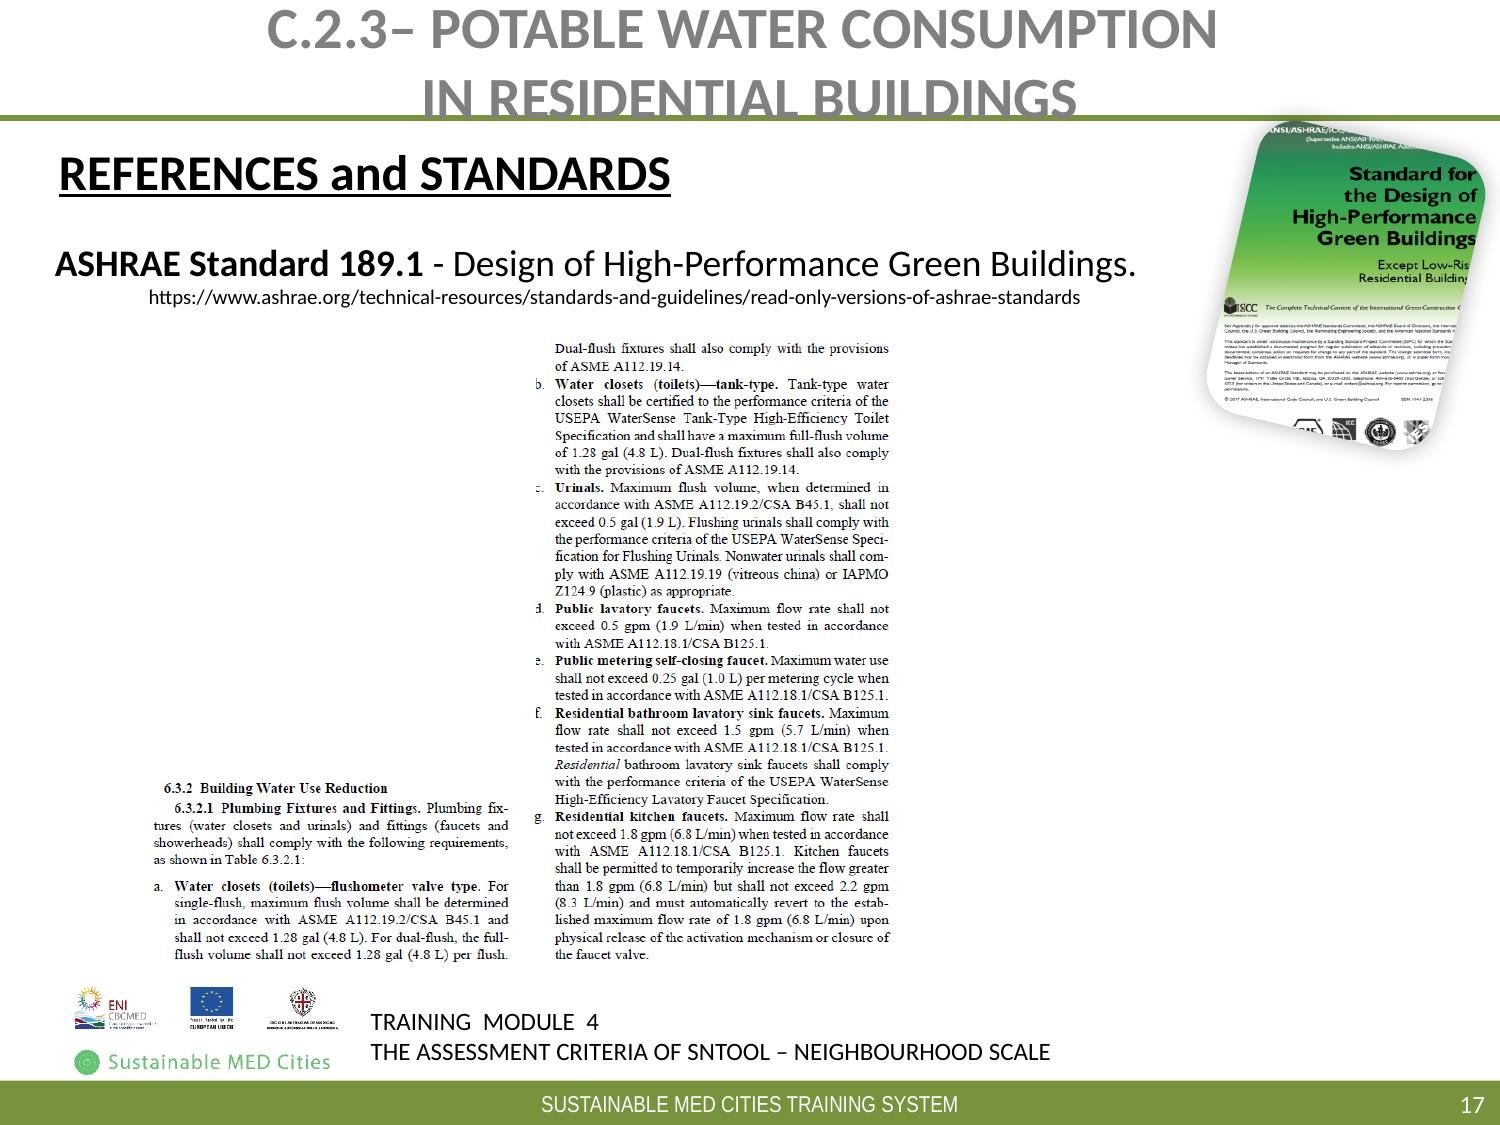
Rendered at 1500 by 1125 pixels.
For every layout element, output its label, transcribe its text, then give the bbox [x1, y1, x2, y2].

text_box REFERENCES and STANDARDS [43, 133, 1230, 220]
picture [144, 330, 896, 970]
picture [1206, 120, 1486, 451]
text_box ASHRAE Standard 189.1 - Design of High-Performance Green Buildings. https://www.ashrae.org/technical-resources/standards-and-guidelines/read-only-versions-of-ashrae-standards [39, 231, 1223, 375]
slide_number 17 [1149, 1081, 1500, 1125]
picture [62, 978, 356, 1080]
text_box C.2.3– POTABLE WATER CONSUMPTION IN RESIDENTIAL BUILDINGS [0, 0, 1500, 121]
